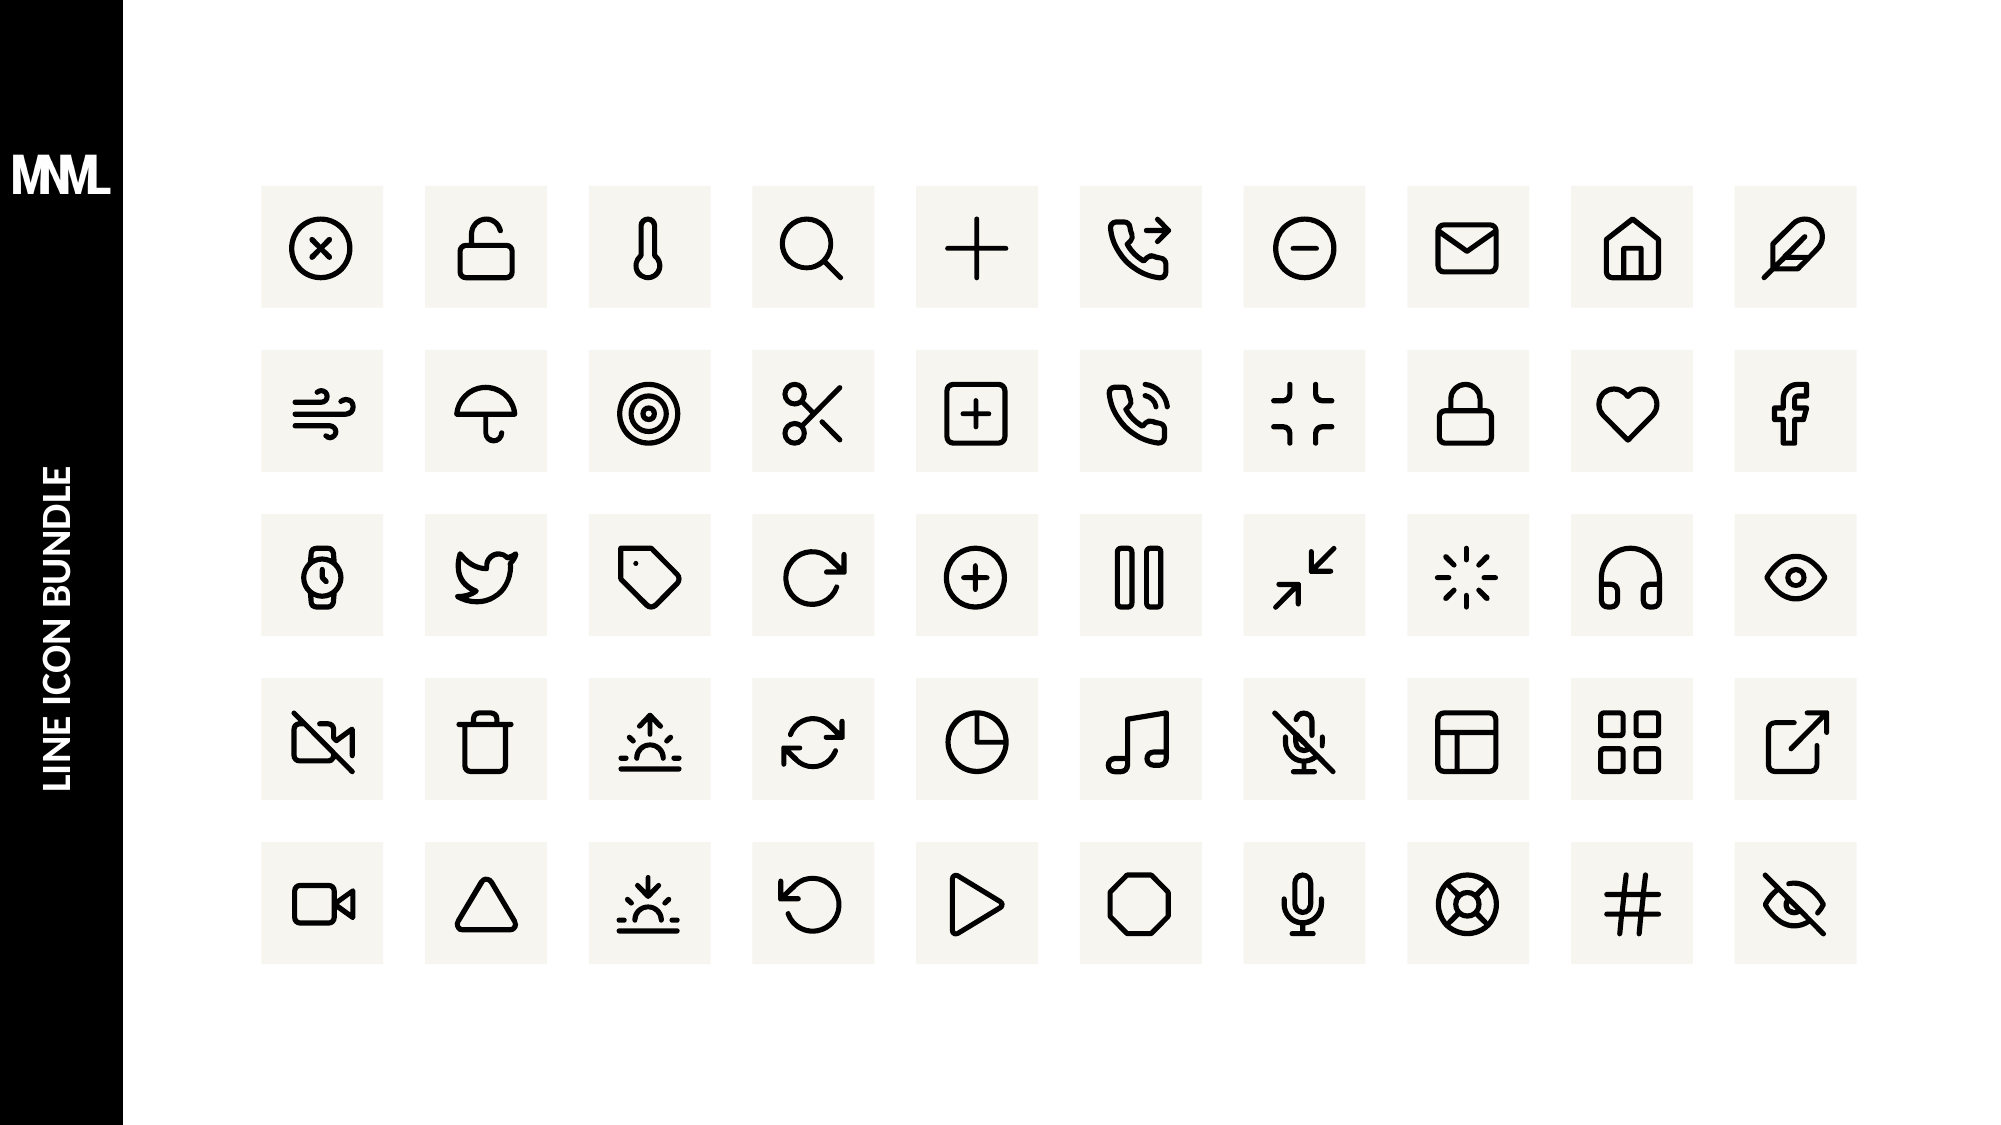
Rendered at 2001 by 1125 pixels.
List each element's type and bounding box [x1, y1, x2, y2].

text_box [632, 904, 664, 923]
text_box [626, 734, 636, 744]
text_box [1443, 587, 1457, 601]
text_box [1604, 872, 1662, 937]
text_box [783, 549, 847, 607]
text_box [616, 928, 680, 934]
text_box [779, 216, 844, 281]
text_box [454, 876, 519, 933]
text_box [1313, 424, 1335, 446]
text_box [1271, 424, 1293, 446]
text_box [944, 381, 1008, 446]
text_box [1443, 554, 1457, 568]
text_box [456, 710, 514, 775]
text_box [633, 216, 663, 281]
text_box [634, 742, 666, 761]
text_box [1106, 384, 1168, 446]
text_box [1762, 872, 1827, 937]
text_box [1464, 592, 1469, 610]
text_box [291, 710, 355, 775]
text_box [1143, 216, 1172, 245]
text_box [1771, 381, 1810, 446]
text_box [1764, 553, 1828, 602]
text_box [943, 545, 1008, 610]
text_box [1434, 575, 1452, 581]
text_box [945, 710, 1009, 775]
text_box [1633, 710, 1662, 739]
text_box [781, 745, 838, 770]
text_box [634, 874, 662, 899]
text_box [1598, 710, 1626, 739]
text_box [1107, 872, 1171, 937]
text_box [1598, 545, 1663, 610]
text_box [1272, 710, 1336, 775]
text_box [1476, 554, 1490, 568]
text_box [945, 216, 1009, 281]
text_box [289, 216, 353, 281]
text_box [457, 216, 515, 281]
text_box [1481, 575, 1499, 581]
text_box [618, 766, 682, 772]
text_box [1292, 872, 1314, 916]
text_box [1603, 216, 1662, 281]
text_box [1114, 545, 1135, 610]
text_box [1271, 381, 1293, 404]
text_box [1107, 219, 1169, 281]
text_box [1464, 545, 1469, 563]
text_box [617, 381, 681, 446]
text_box [1105, 710, 1169, 775]
text_box [1476, 587, 1490, 601]
text_box [949, 872, 1005, 937]
text_box [664, 734, 674, 744]
text_box [669, 917, 680, 923]
text_box [618, 755, 629, 761]
text_box [292, 396, 356, 417]
text_box [1273, 581, 1301, 610]
text_box [671, 755, 682, 761]
text_box [454, 551, 519, 605]
text_box [1273, 216, 1337, 281]
text_box [1308, 545, 1337, 574]
text_box [292, 388, 330, 405]
text_box [1144, 545, 1164, 610]
picture [0, 113, 122, 236]
text_box [1765, 720, 1820, 775]
text_box [788, 716, 845, 740]
text_box [1435, 872, 1499, 937]
text_box [292, 882, 356, 926]
text_box [1633, 746, 1662, 775]
text_box [1761, 216, 1825, 281]
text_box [1436, 381, 1495, 446]
text_box [1435, 710, 1499, 775]
text_box [1788, 710, 1830, 752]
text_box [301, 545, 344, 610]
text_box [618, 545, 682, 610]
text_box [624, 896, 634, 906]
text_box [782, 381, 843, 446]
text_box [616, 917, 627, 923]
text_box [1598, 746, 1626, 775]
text_box [1435, 222, 1499, 275]
text_box [1142, 381, 1170, 410]
text_box [1281, 896, 1325, 937]
text_box [778, 875, 842, 934]
text_box [292, 423, 339, 441]
text_box [454, 384, 518, 444]
text_box [662, 896, 672, 906]
text_box [1313, 381, 1335, 404]
text_box [636, 712, 664, 737]
text_box [1596, 386, 1660, 443]
